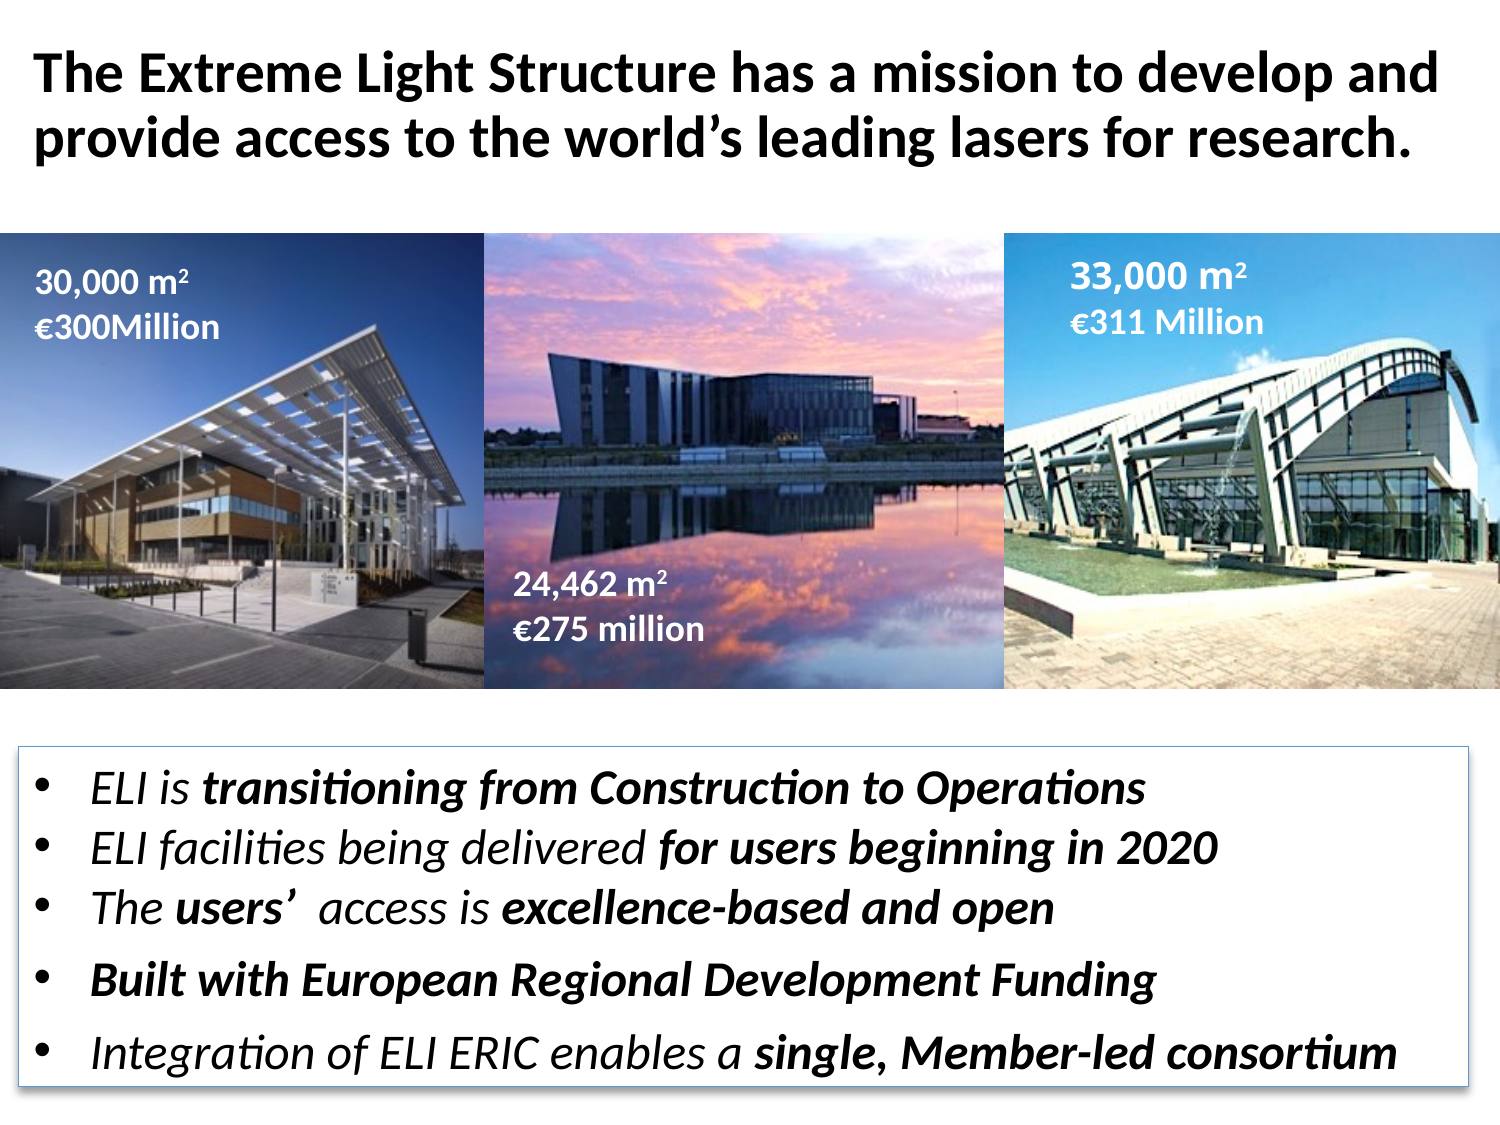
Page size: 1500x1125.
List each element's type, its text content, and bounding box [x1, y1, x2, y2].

title The Extreme Light Structure has a mission to develop and provide access to the world’s leading lasers for research. [18, 12, 1500, 200]
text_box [0, 233, 1500, 689]
text_box ELI is transitioning from Construction to Operations ELI facilities being delivered for users beginning in 2020 The users’ access is excellence-based and open Built with European Regional Development Funding Integration of ELI ERIC enables a single, Member-led consortium [18, 746, 1469, 1087]
